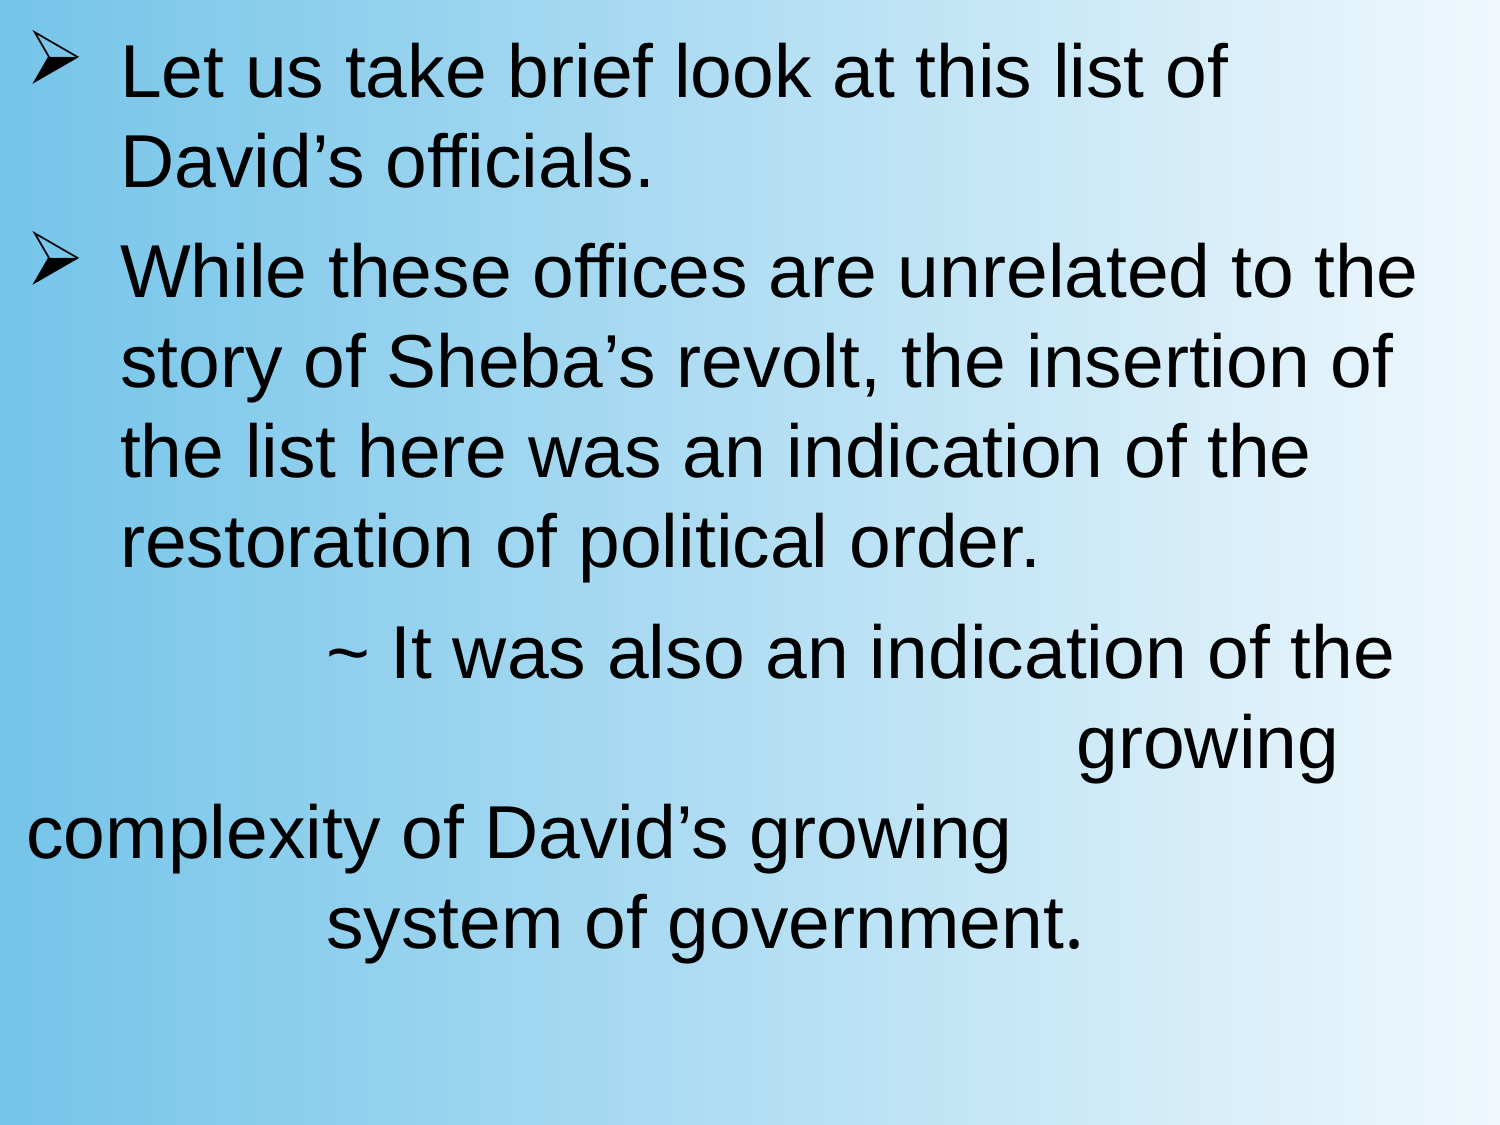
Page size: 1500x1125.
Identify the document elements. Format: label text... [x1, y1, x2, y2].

subtitle Let us take brief look at this list of David’s officials. While these offices are unrelated to the story of Sheba’s revolt, the insertion of the list here was an indication of the restoration of political order. ~ It was also an indication of the growing complexity of David’s growing system of government. [11, 14, 1486, 1106]
